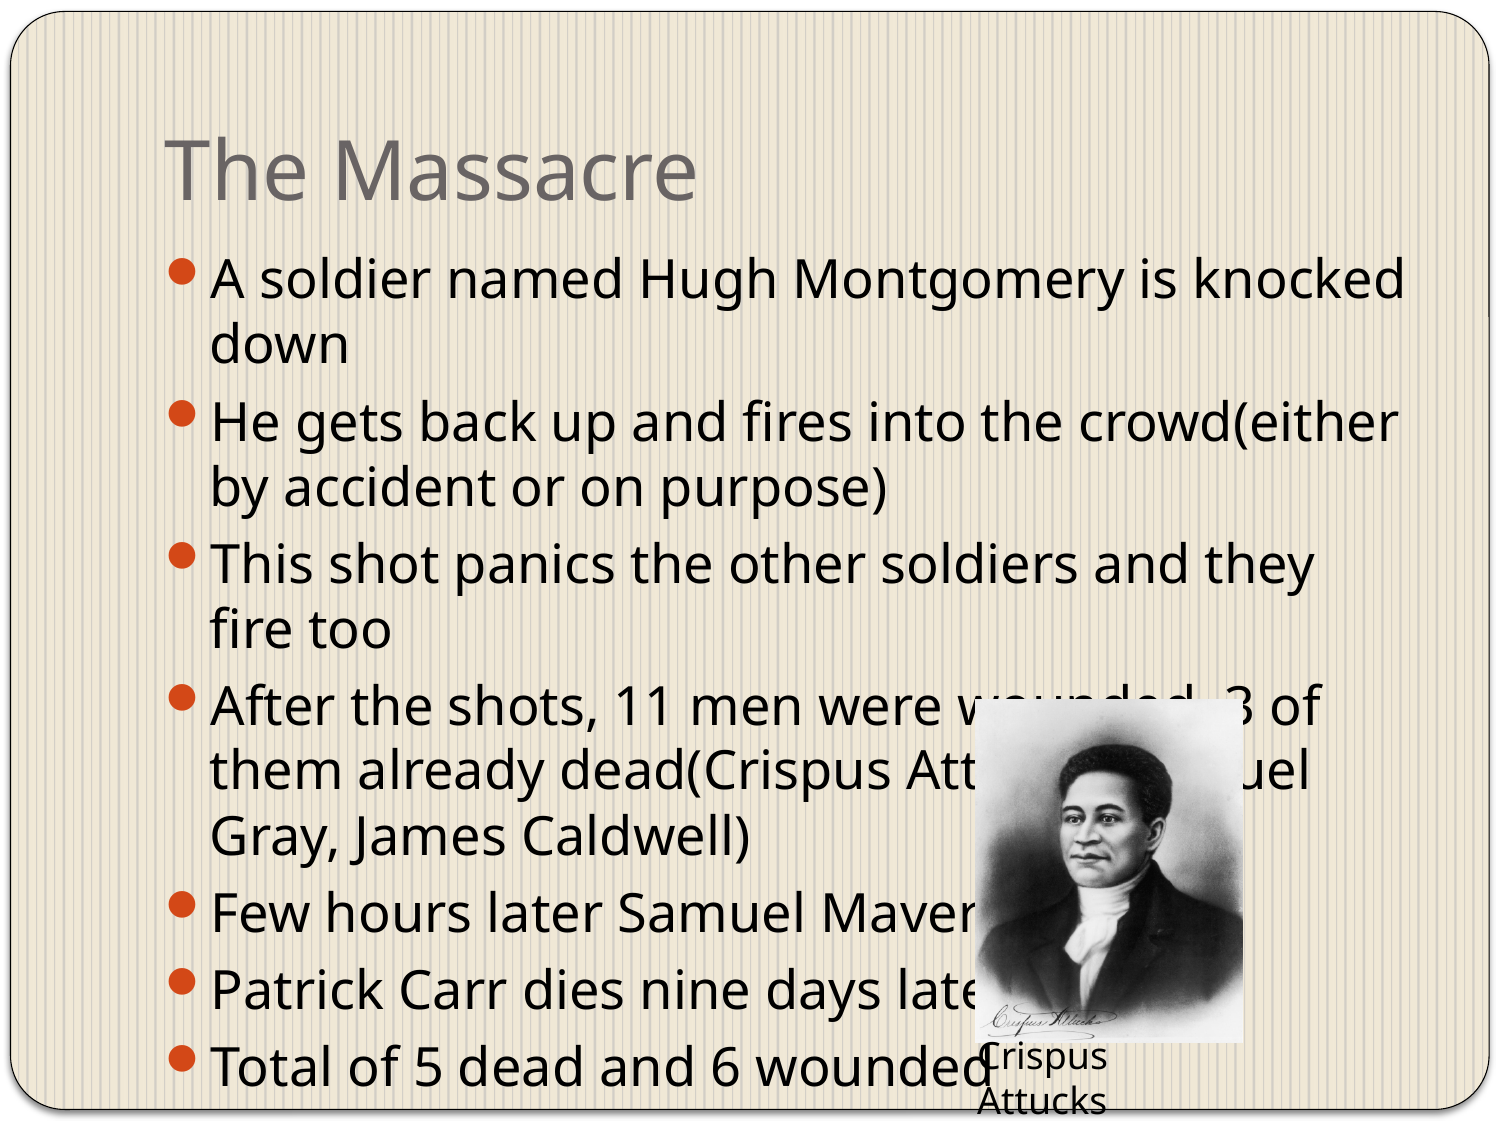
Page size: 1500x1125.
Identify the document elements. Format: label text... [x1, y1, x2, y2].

text_box Crispus Attucks [962, 1024, 1263, 1125]
picture [974, 699, 1244, 1044]
title The Massacre [150, 45, 1425, 233]
list A soldier named Hugh Montgomery is knocked down He gets back up and fires into the crowd(either by accident or on purpose) This shot panics the other soldiers and they fire too After the shots, 11 men were wounded, 3 of them already dead(Crispus Attucks, Samuel Gray, James Caldwell) Few hours later Samuel Maverick dies Patrick Carr dies nine days later Total of 5 dead and 6 wounded [150, 237, 1425, 988]
